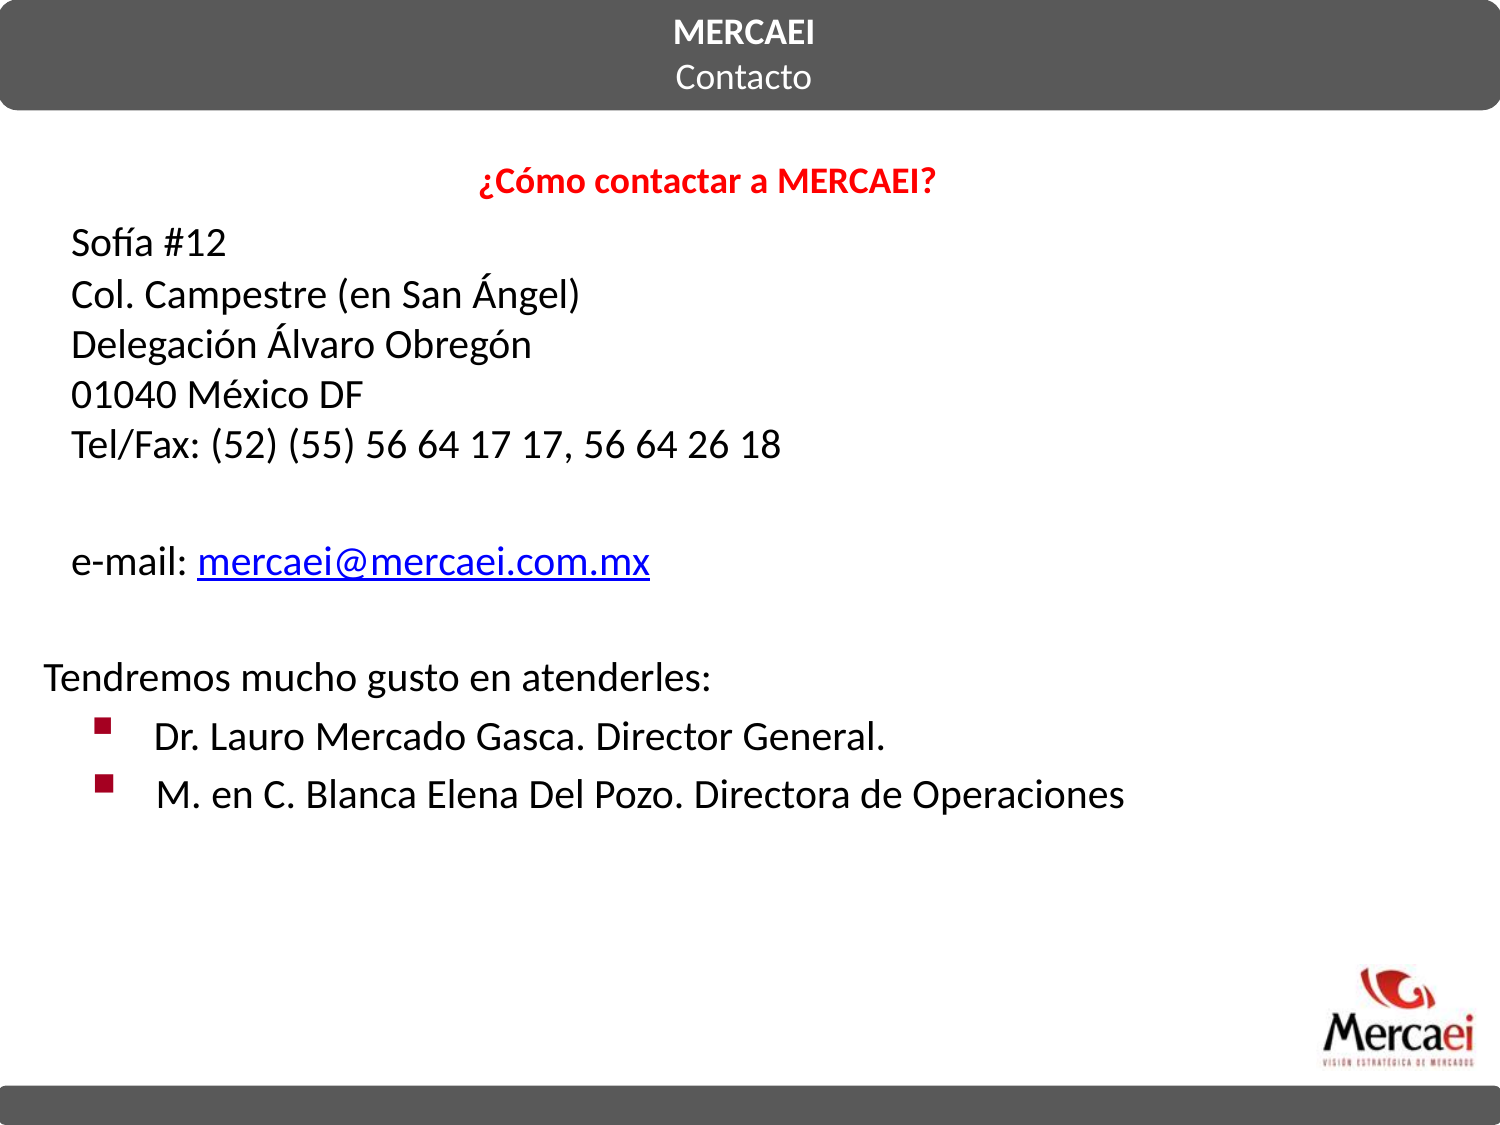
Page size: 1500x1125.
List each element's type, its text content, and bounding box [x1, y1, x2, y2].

text_box ¿Cómo contactar a Mercaei? [39, 148, 1375, 273]
list Sofía #12 Col. Campestre (en San Ángel) Delegación Álvaro Obregón 01040 México DF Tel/Fax: (52) (55) 56 64 17 17, 56 64 26 18 e-mail: mercaei@mercaei.com.mx Tendremos mucho gusto en atenderles: Dr. Lauro Mercado Gasca. Director General. M. en C. Blanca Elena Del Pozo. Directora de Operaciones [0, 199, 1379, 942]
text_box MERCAEI Contacto [70, 0, 1418, 105]
picture [1316, 964, 1495, 1071]
